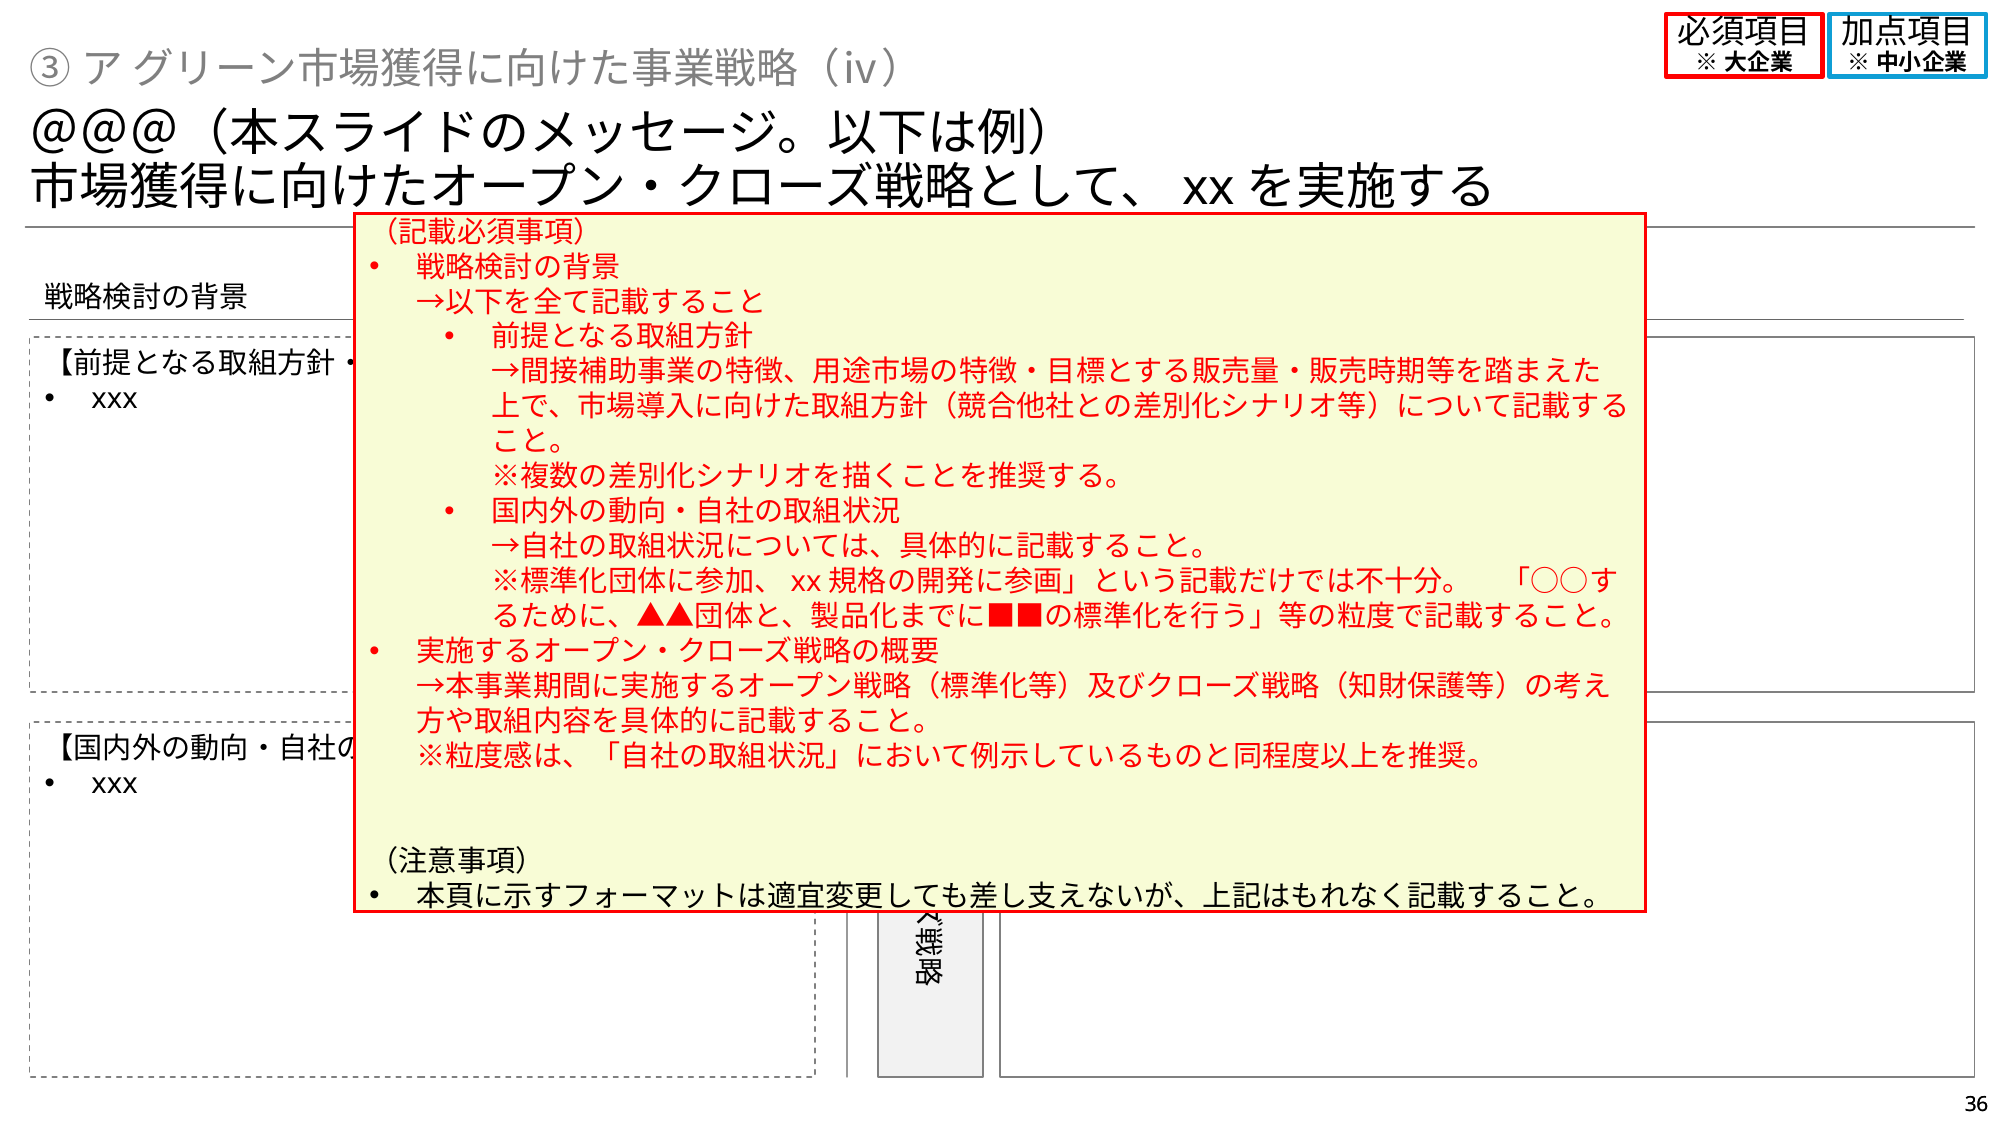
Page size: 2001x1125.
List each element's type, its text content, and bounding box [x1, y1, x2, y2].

text_box ③ア グリーン市場獲得に向けた事業戦略（ⅳ） [29, 47, 1848, 94]
text_box xxx [998, 720, 1976, 1078]
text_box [28, 271, 807, 320]
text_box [877, 271, 1964, 320]
text_box 加点項目 ※中小企業 [1829, 13, 1986, 77]
text_box （記載必須事項） 戦略検討の背景 →以下を全て記載すること 前提となる取組方針 →間接補助事業の特徴、用途市場の特徴・目標とする販売量・販売時期等を踏まえた上で、市場導入に向けた取組方針（競合他社との差別化シナリオ等）について記載すること。 ※複数の差別化シナリオを描くことを推奨する。 国内外の動向・自社の取組状況 →自社の取組状況については、具体的に記載すること。 ※標準化団体に参加、xx規格の開発に参画」という記載だけでは不十分。 「○○するために、▲▲団体と、製品化までに■■の標準化を行う」等の粒度で記載すること。 実施するオープン・クローズ戦略の概要 →本事業期間に実施するオープン戦略（標準化等）及びクローズ戦略（知財保護等）の考え方や取組内容を具体的に記載すること。 ※粒度感は、「自社の取組状況」において例示しているものと同程度以上を推奨。 （注意事項） 本頁に示すフォーマットは適宜変更しても差し支えないが、上記はもれなく記載すること。 [353, 228, 1647, 913]
text_box xxx [1647, 336, 1976, 694]
text_box 【国内外の動向・自社の取組状況】 xxx [28, 720, 817, 1078]
text_box （記載必須事項） 戦略検討の背景 →以下を全て記載すること 前提となる取組方針 →間接補助事業の特徴、用途市場の特徴・目標とする販売量・販売時期等を踏まえた上で、市場導入に向けた取組方針（競合他社との差別化シナリオ等）について記載すること。 ※複数の差別化シナリオを描くことを推奨する。 国内外の動向・自社の取組状況 →自社の取組状況については、具体的に記載すること。 ※標準化団体に参加、xx規格の開発に参画」という記載だけでは不十分。 「○○するために、▲▲団体と、製品化までに■■の標準化を行う」等の粒度で記載すること。 実施するオープン・クローズ戦略の概要 →本事業期間に実施するオープン戦略（標準化等）及びクローズ戦略（知財保護等）の考え方や取組内容を具体的に記載すること。 ※粒度感は、「自社の取組状況」において例示しているものと同程度以上を推奨。 （注意事項） 本頁に示すフォーマットは適宜変更しても差し支えないが、上記はもれなく記載すること。 [353, 212, 1647, 226]
text_box 必須項目 ※大企業 [1666, 13, 1823, 77]
text_box ＠＠＠（本スライドのメッセージ。以下は例） 市場獲得に向けたオープン・クローズ戦略として、xxを実施する [29, 107, 1875, 216]
text_box 【前提となる取組方針・考え方】 xxx [28, 336, 353, 694]
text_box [828, 336, 865, 1078]
text_box クローズ戦略 [876, 913, 985, 1078]
